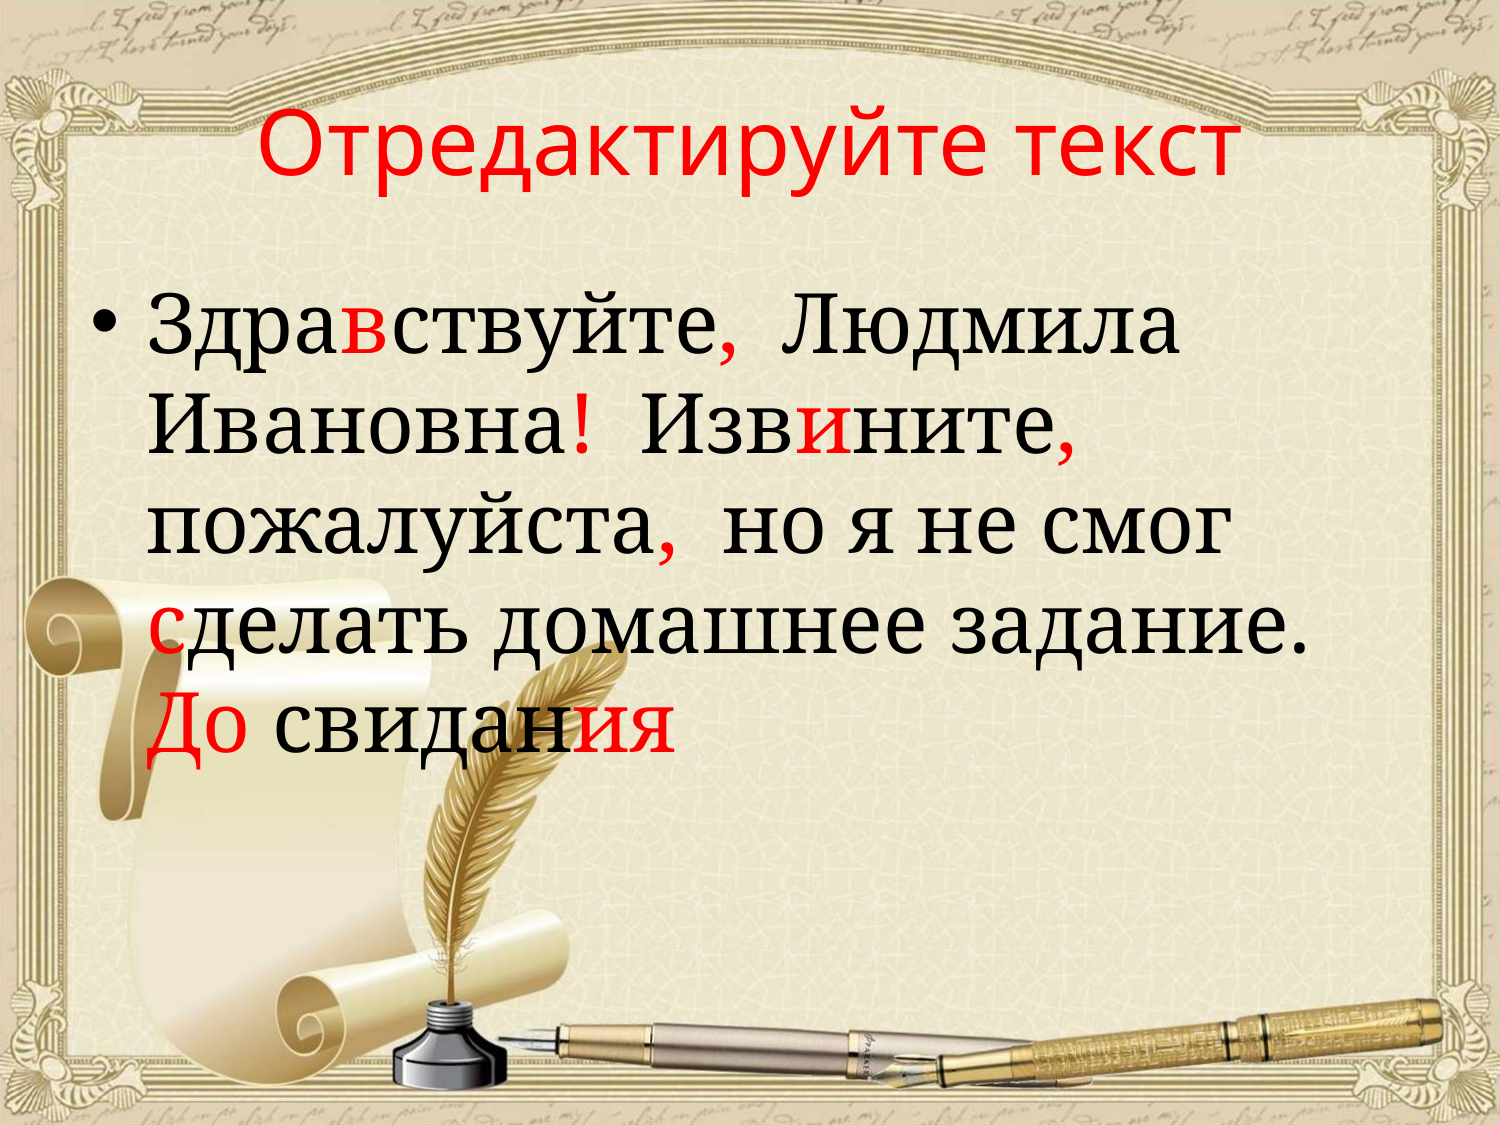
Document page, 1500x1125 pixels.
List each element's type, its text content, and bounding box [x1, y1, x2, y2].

title Отредактируйте текст [75, 45, 1425, 233]
list Здравствуйте, Людмила Ивановна! Извините, пожалуйста, но я не смог сделать домашнее задание. До свидания [75, 262, 1425, 1005]
picture [0, 0, 1500, 1125]
